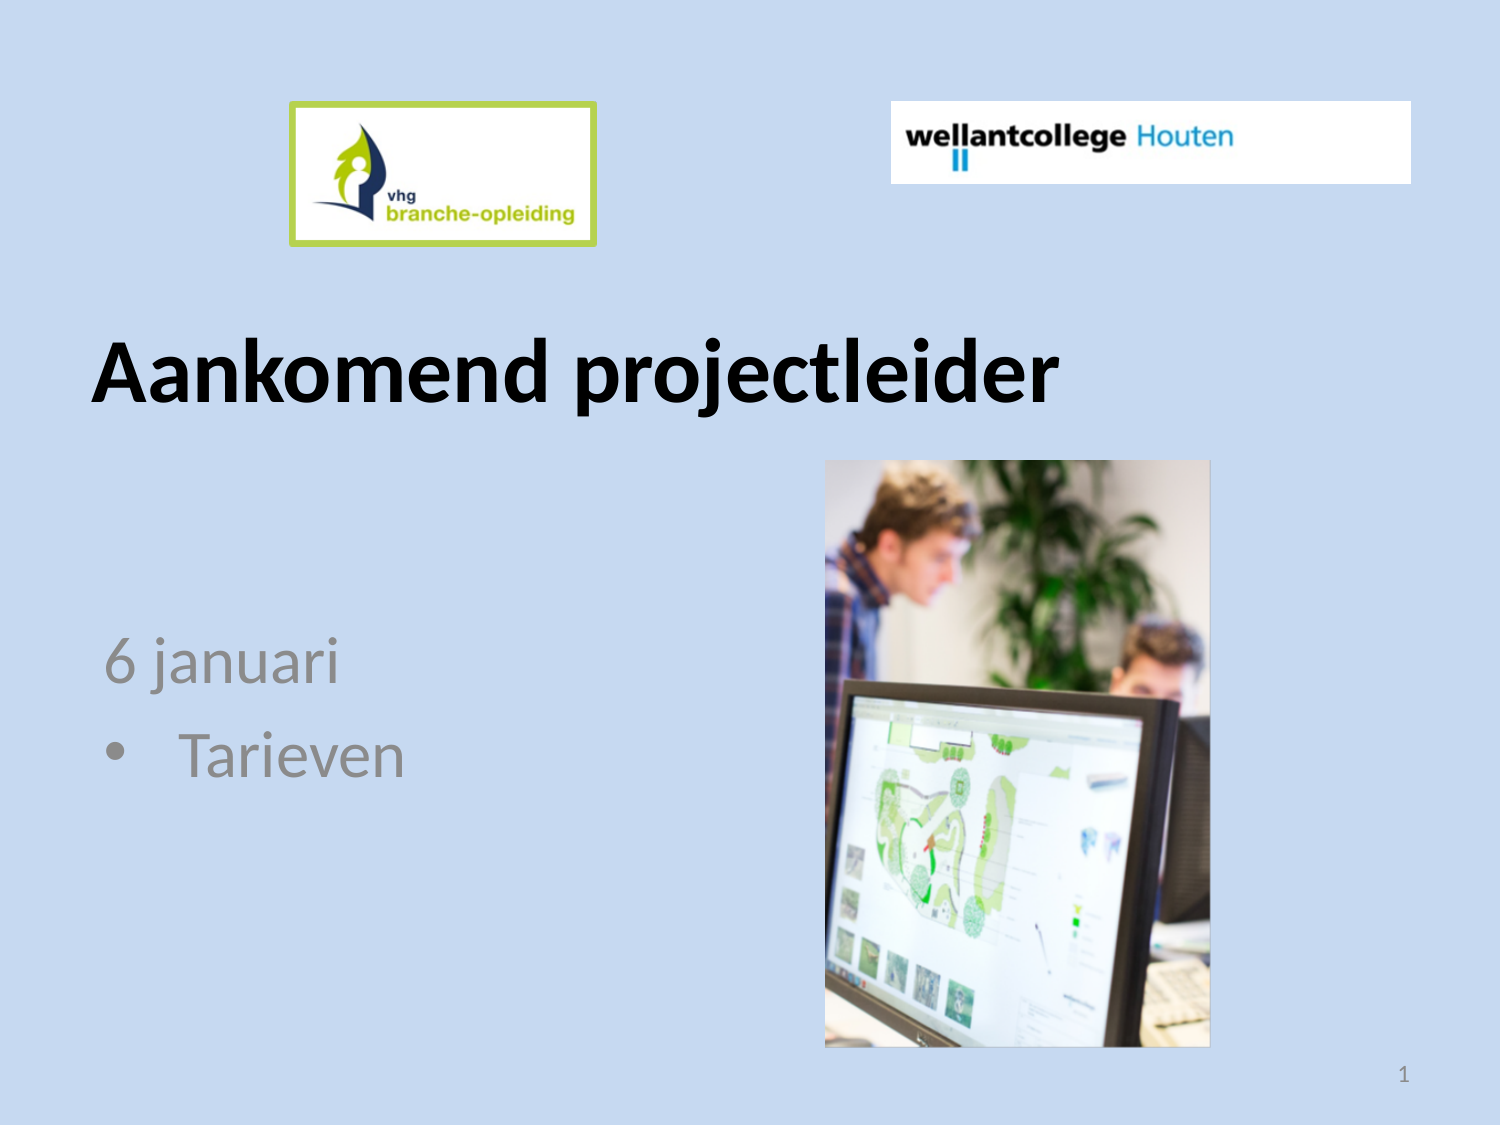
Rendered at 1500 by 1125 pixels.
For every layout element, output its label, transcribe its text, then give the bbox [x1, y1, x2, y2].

subtitle 6 januari Tarieven [88, 609, 820, 898]
picture [891, 101, 1411, 185]
title Aankomend projectleider [76, 244, 1352, 486]
picture [825, 460, 1211, 1048]
slide_number 1 [1074, 1042, 1425, 1103]
picture [289, 101, 597, 247]
